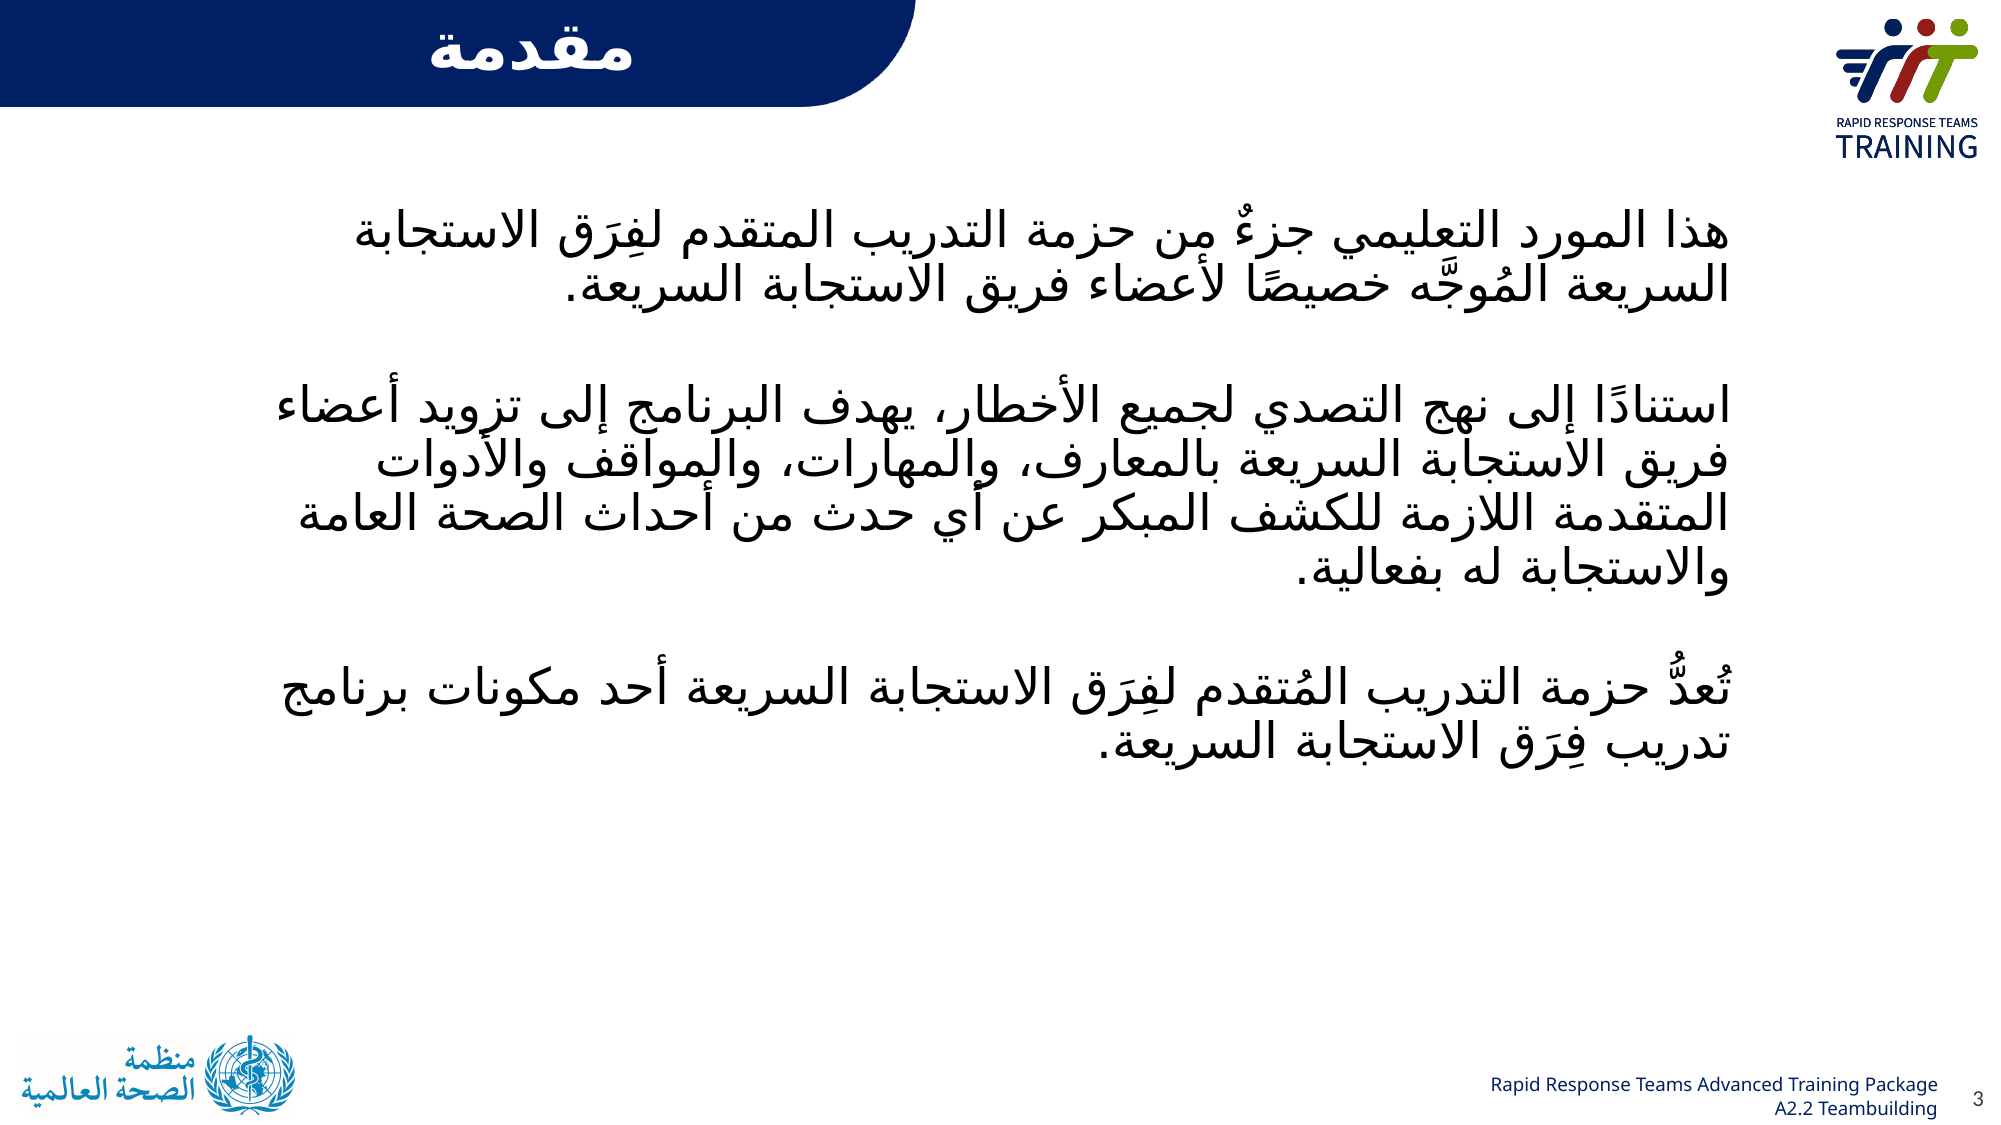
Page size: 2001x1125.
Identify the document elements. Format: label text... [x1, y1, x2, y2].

picture [1835, 19, 1978, 167]
picture [22, 1035, 295, 1115]
picture [252, 1050, 258, 1059]
list هذا المورد التعليمي جزءٌ من حزمة التدريب المتقدم لفِرَق الاستجابة السريعة المُوجَّه خصيصًا لأعضاء فريق الاستجابة السريعة. استنادًا إلى نهج التصدي لجميع الأخطار، يهدف البرنامج إلى تزويد أعضاء فريق الاستجابة السريعة بالمعارف، والمهارات، والمواقف والأدوات المتقدمة اللازمة للكشف المبكر عن أي حدث من أحداث الصحة العامة والاستجابة له بفعالية. تُعدُّ حزمة التدريب المُتقدم لفِرَق الاستجابة السريعة أحد مكونات برنامج تدريب فِرَق الاستجابة السريعة. [267, 204, 1733, 969]
picture [0, 0, 916, 107]
title مقدمة [50, 0, 638, 102]
